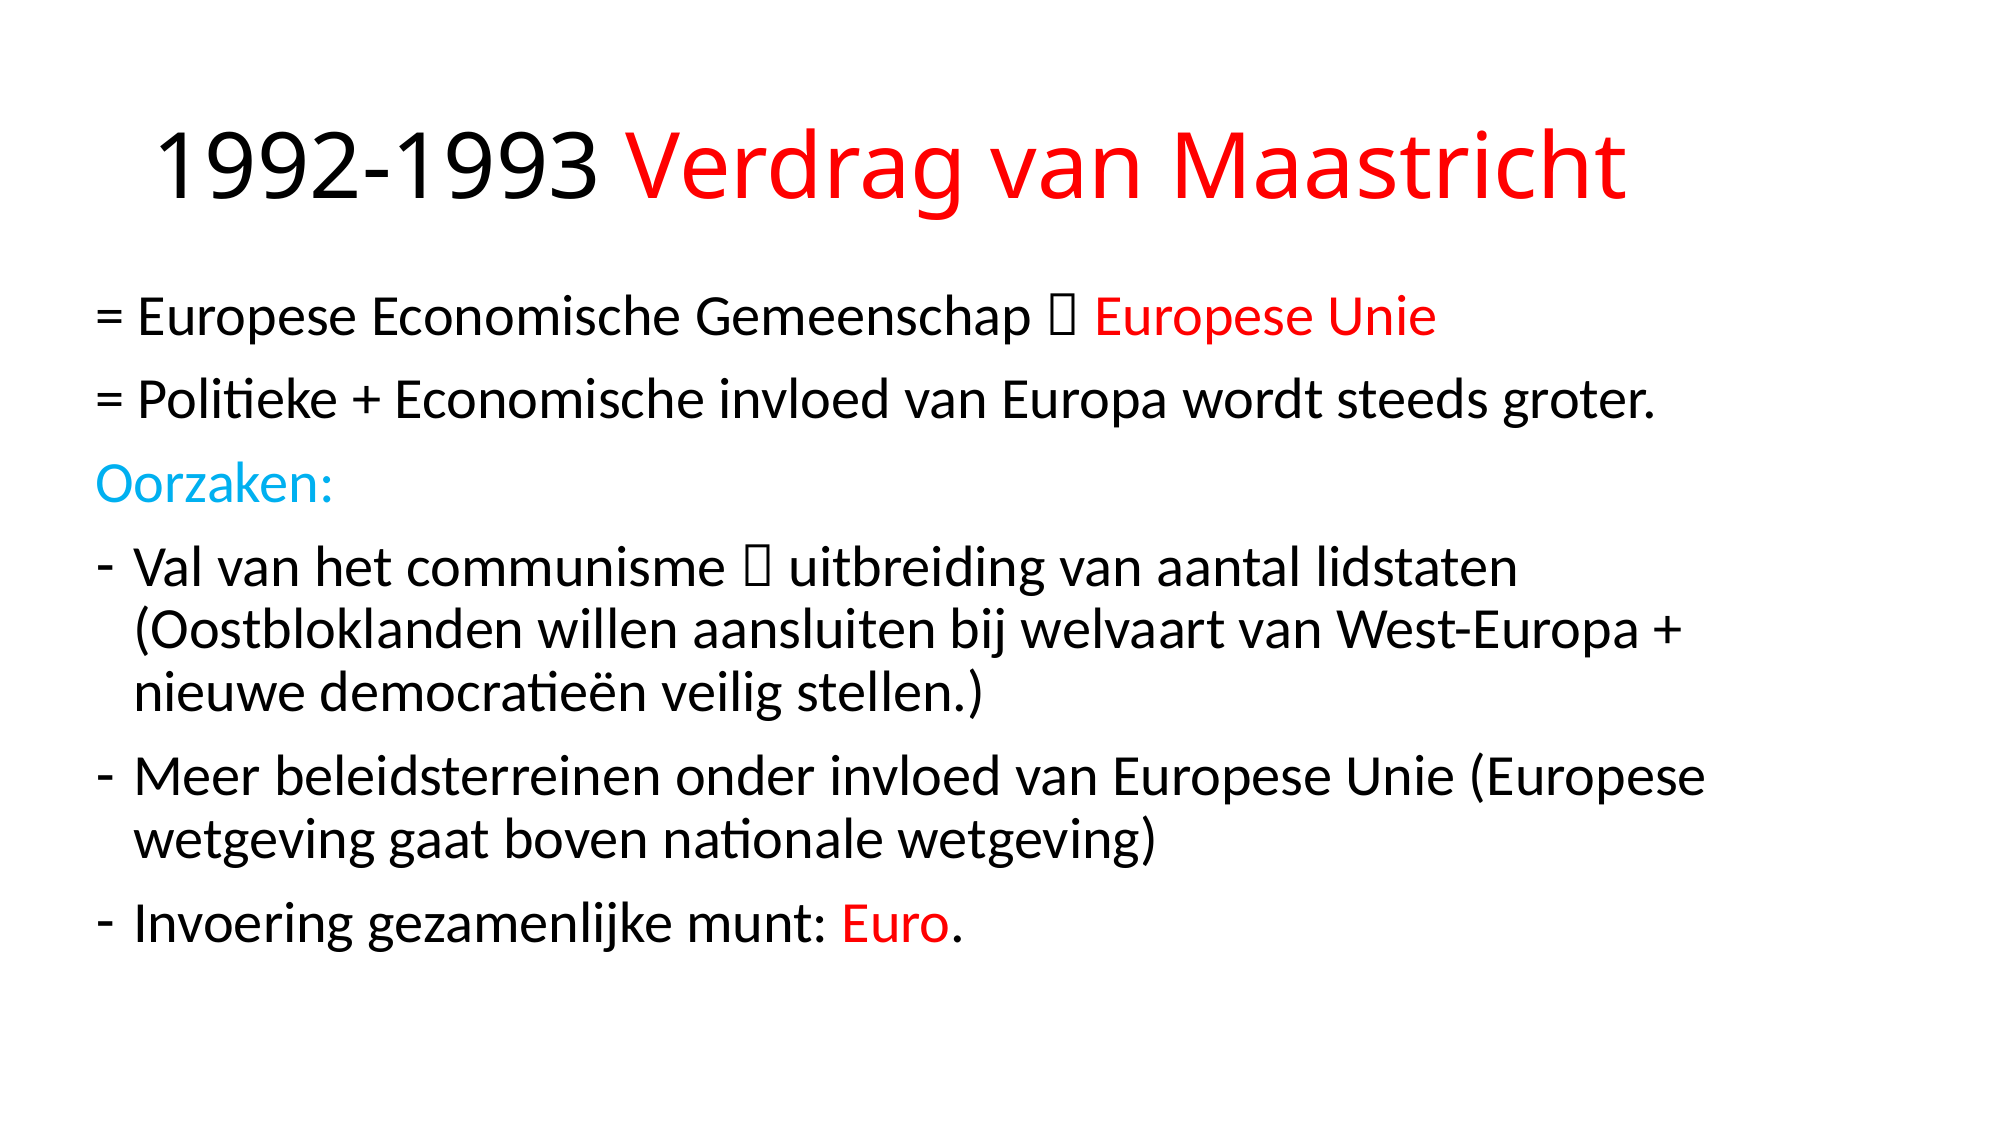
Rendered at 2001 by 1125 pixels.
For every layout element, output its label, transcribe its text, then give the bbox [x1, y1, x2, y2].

title 1992-1993 Verdrag van Maastricht [137, 59, 1863, 278]
list = Europese Economische Gemeenschap  Europese Unie = Politieke + Economische invloed van Europa wordt steeds groter. Oorzaken: Val van het communisme  uitbreiding van aantal lidstaten (Oostbloklanden willen aansluiten bij welvaart van West-Europa + nieuwe democratieën veilig stellen.) Meer beleidsterreinen onder invloed van Europese Unie (Europese wetgeving gaat boven nationale wetgeving) Invoering gezamenlijke munt: Euro. [80, 277, 1806, 1053]
